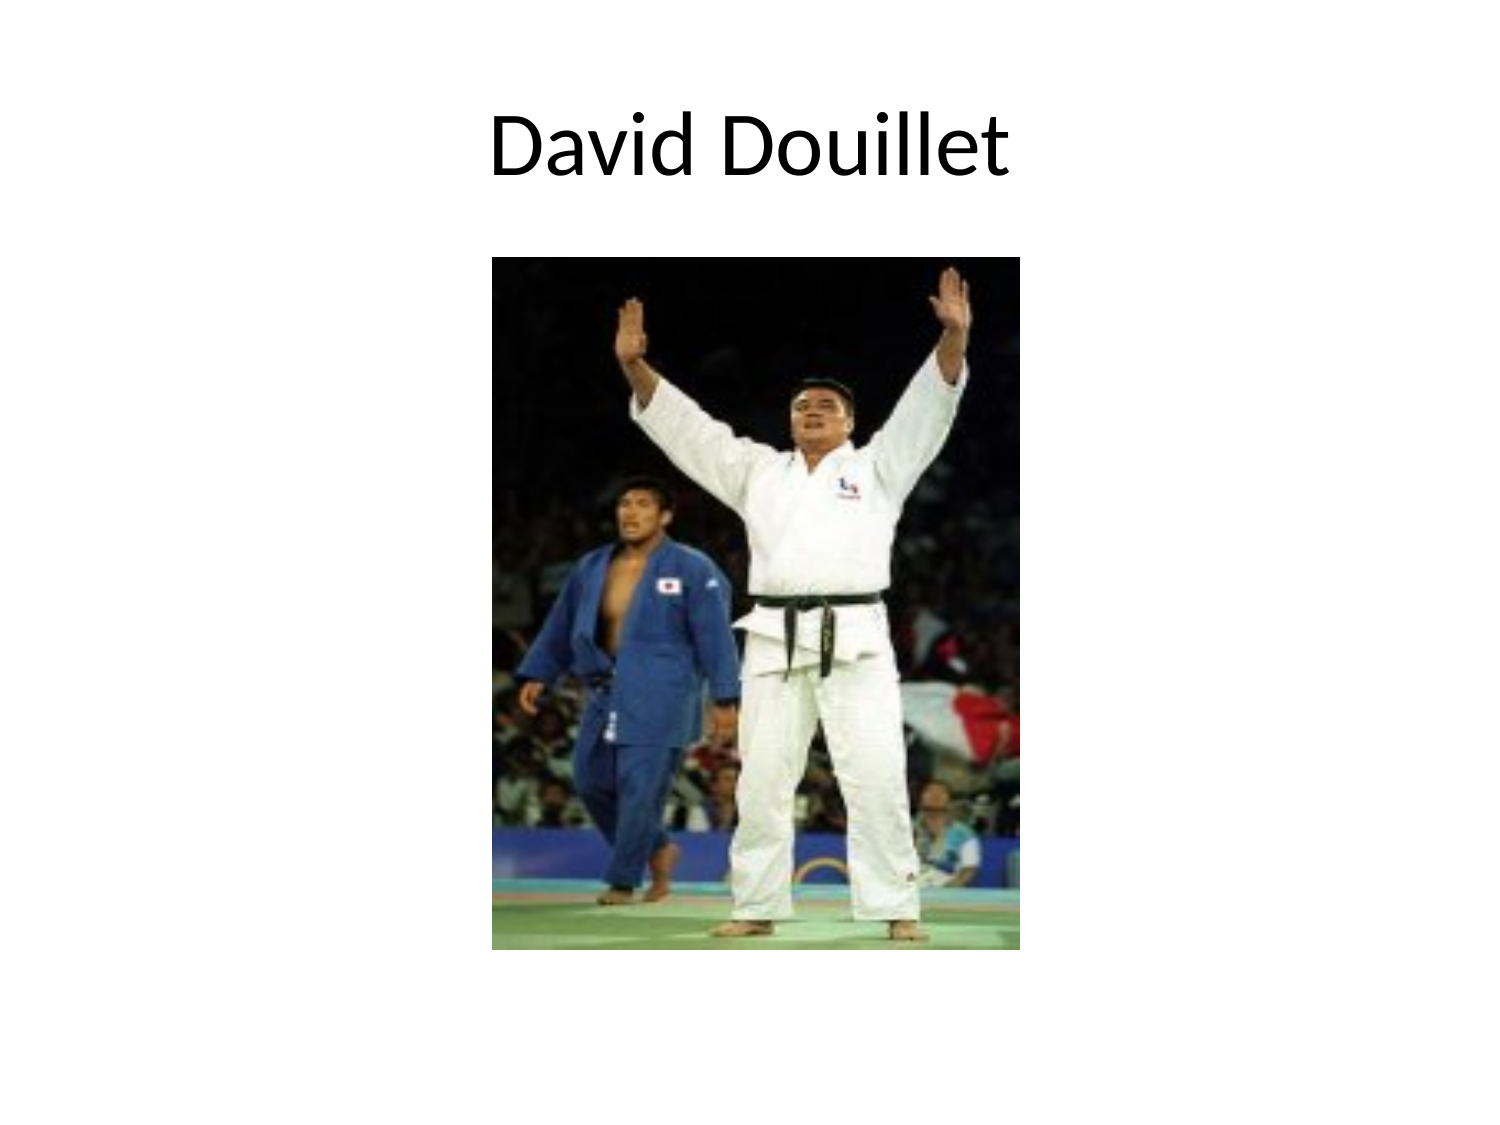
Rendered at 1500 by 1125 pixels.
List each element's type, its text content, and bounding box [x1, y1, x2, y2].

title David Douillet [75, 45, 1425, 233]
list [491, 257, 1020, 950]
